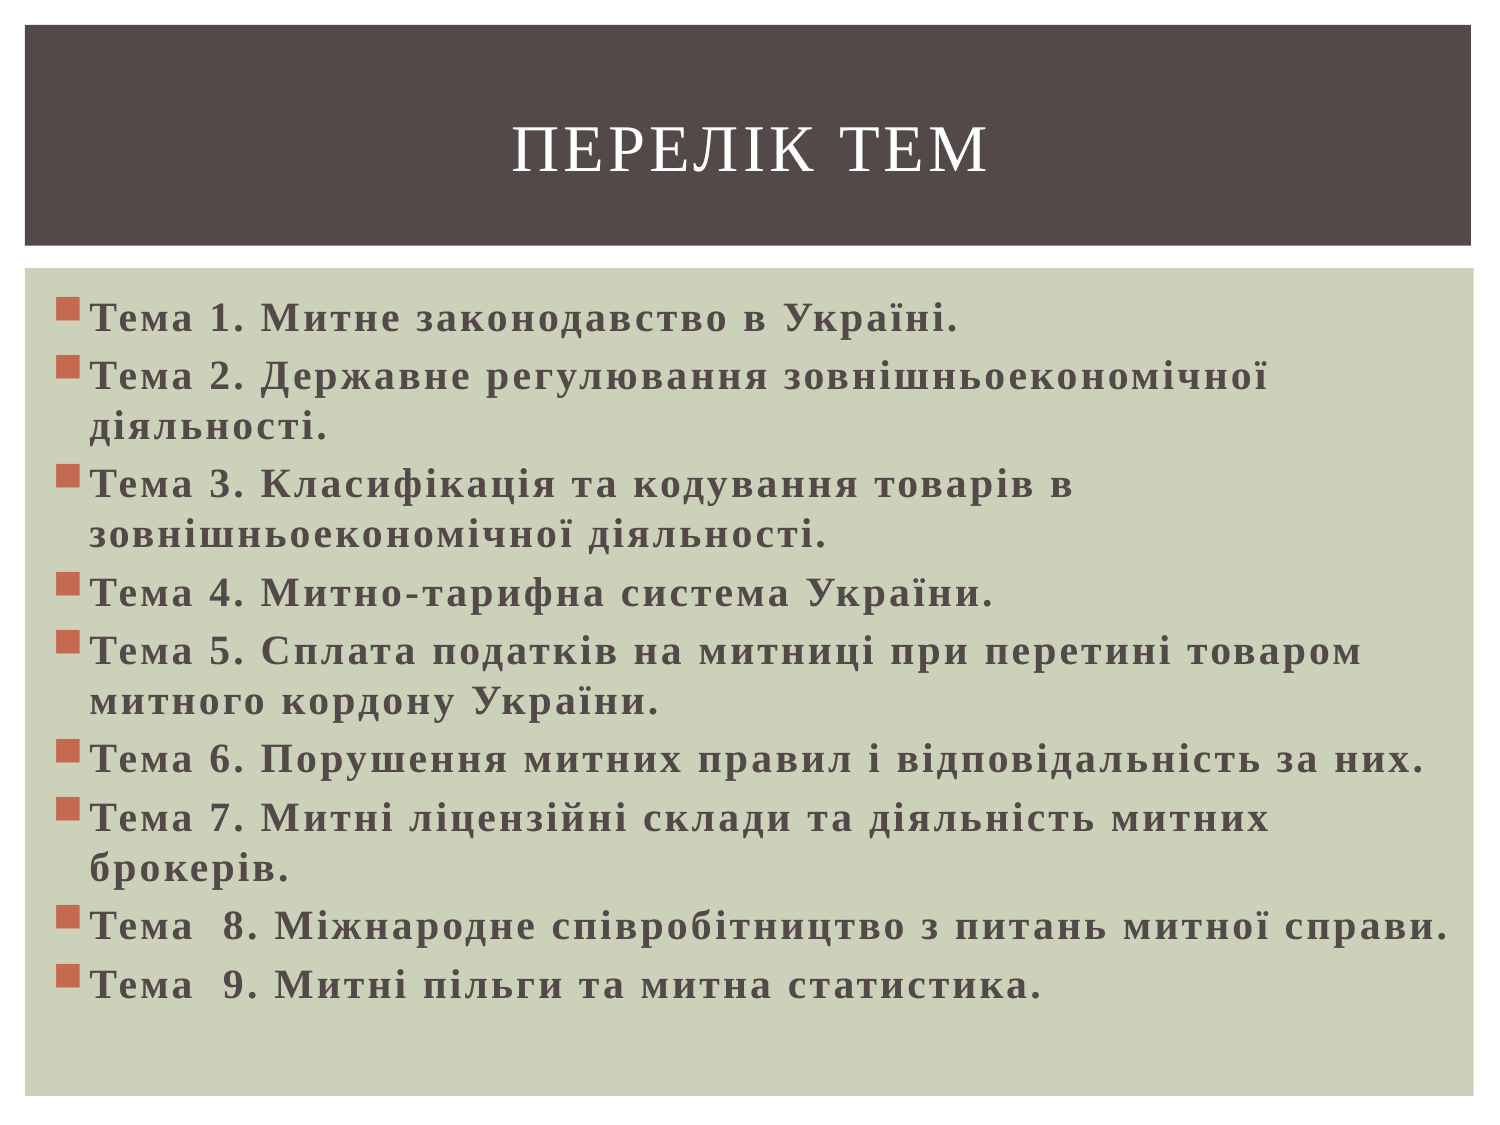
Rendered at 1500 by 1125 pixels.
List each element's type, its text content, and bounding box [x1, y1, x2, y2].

list Тема 1. Митне законодавство в Україні. Тема 2. Державне регулювання зовнішньоекономічної діяльності. Тема 3. Класифікація та кодування товарів в зовнішньоекономічної діяльності. Тема 4. Митно-тарифна система України. Тема 5. Сплата податків на митниці при перетині товаром митного кордону України. Тема 6. Порушення митних правил і відповідальність за них. Тема 7. Митні ліцензійні склади та діяльність митних брокерів. Тема 8. Міжнародне співробітництво з питань митної справи. Тема 9. Митні пільги та митна статистика. [29, 281, 1471, 1005]
title Перелік тем [62, 58, 1438, 232]
